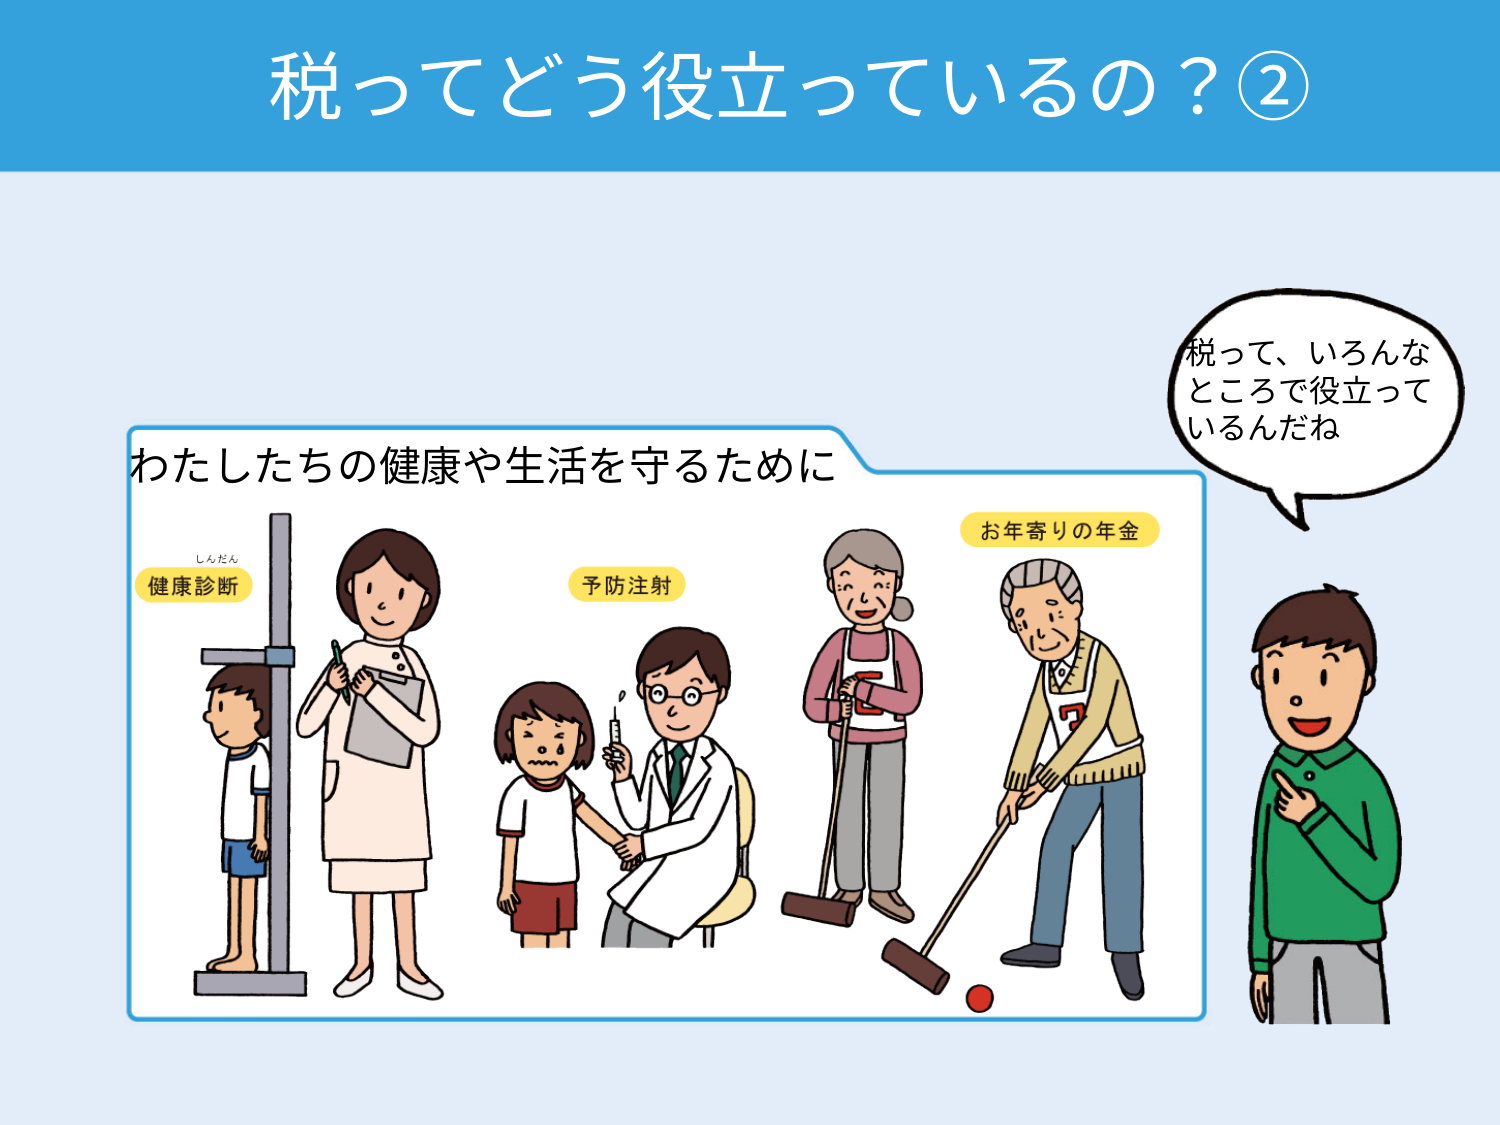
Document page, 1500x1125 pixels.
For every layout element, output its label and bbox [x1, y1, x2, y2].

picture [773, 503, 1163, 1014]
picture [135, 503, 452, 1006]
picture [486, 557, 762, 953]
text_box [0, 0, 1500, 1125]
text_box [1163, 288, 1465, 539]
